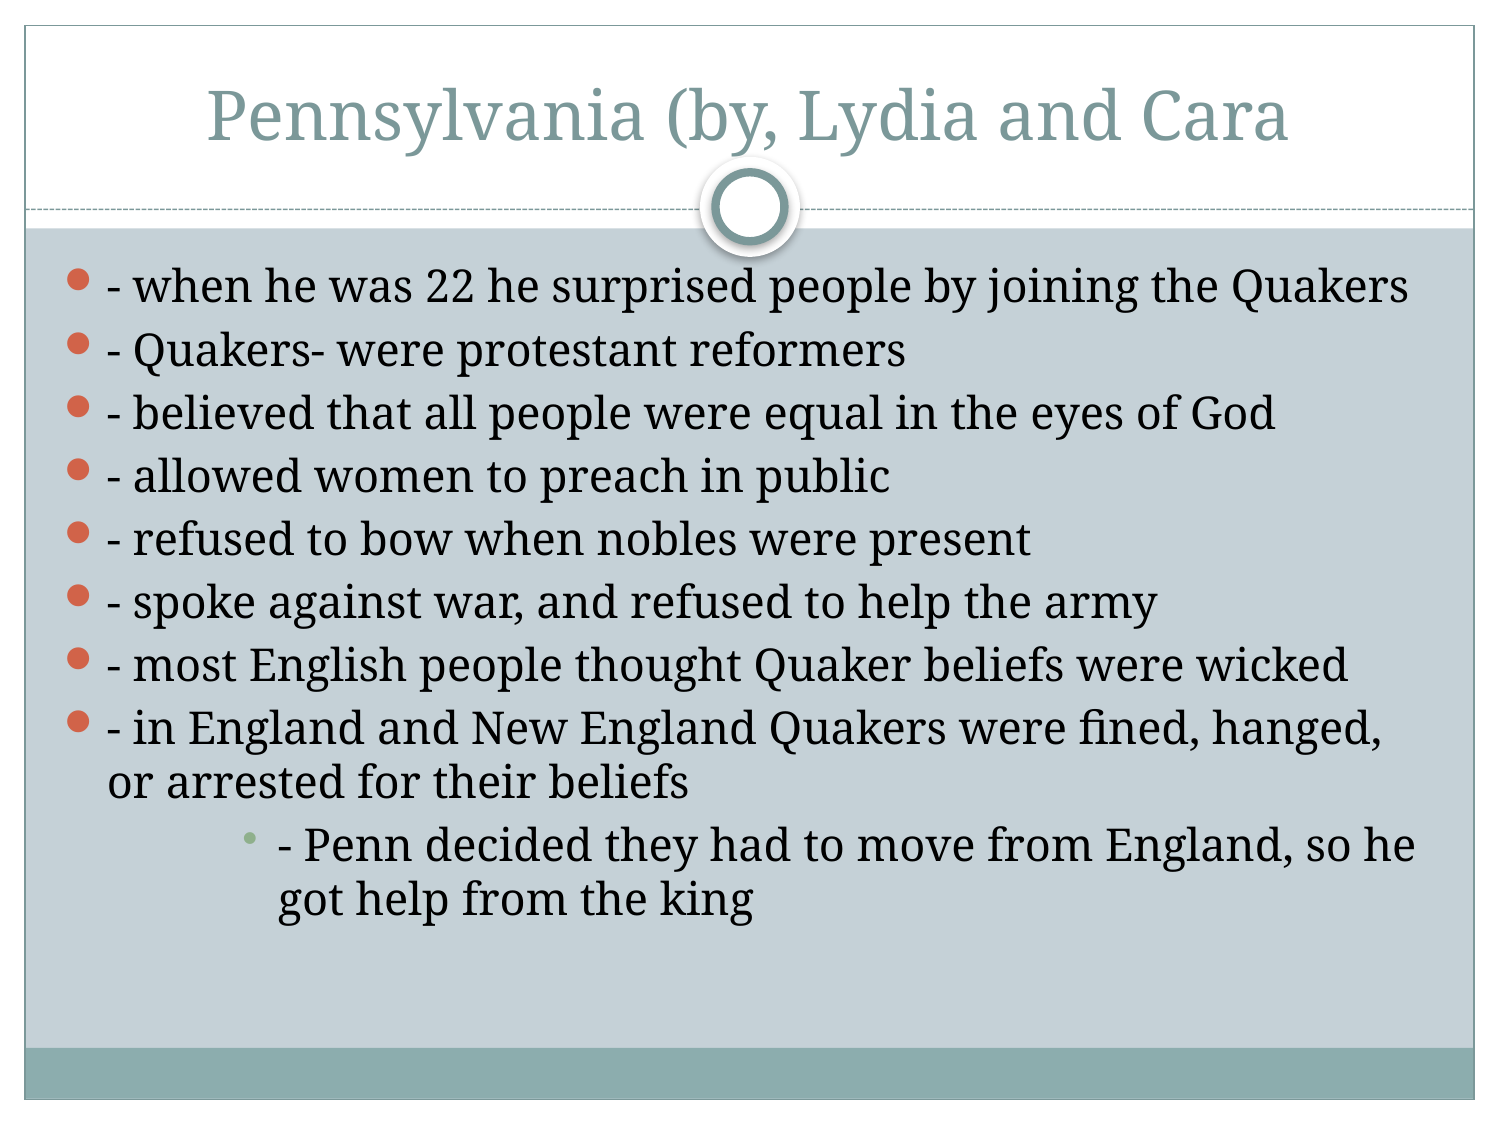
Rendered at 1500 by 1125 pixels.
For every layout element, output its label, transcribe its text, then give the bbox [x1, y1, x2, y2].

title Pennsylvania (by, Lydia and Cara [49, 37, 1450, 162]
list - when he was 22 he surprised people by joining the Quakers - Quakers- were protestant reformers - believed that all people were equal in the eyes of God - allowed women to preach in public - refused to bow when nobles were present - spoke against war, and refused to help the army - most English people thought Quaker beliefs were wicked - in England and New England Quakers were fined, hanged, or arrested for their beliefs - Penn decided they had to move from England, so he got help from the king [49, 250, 1445, 1001]
